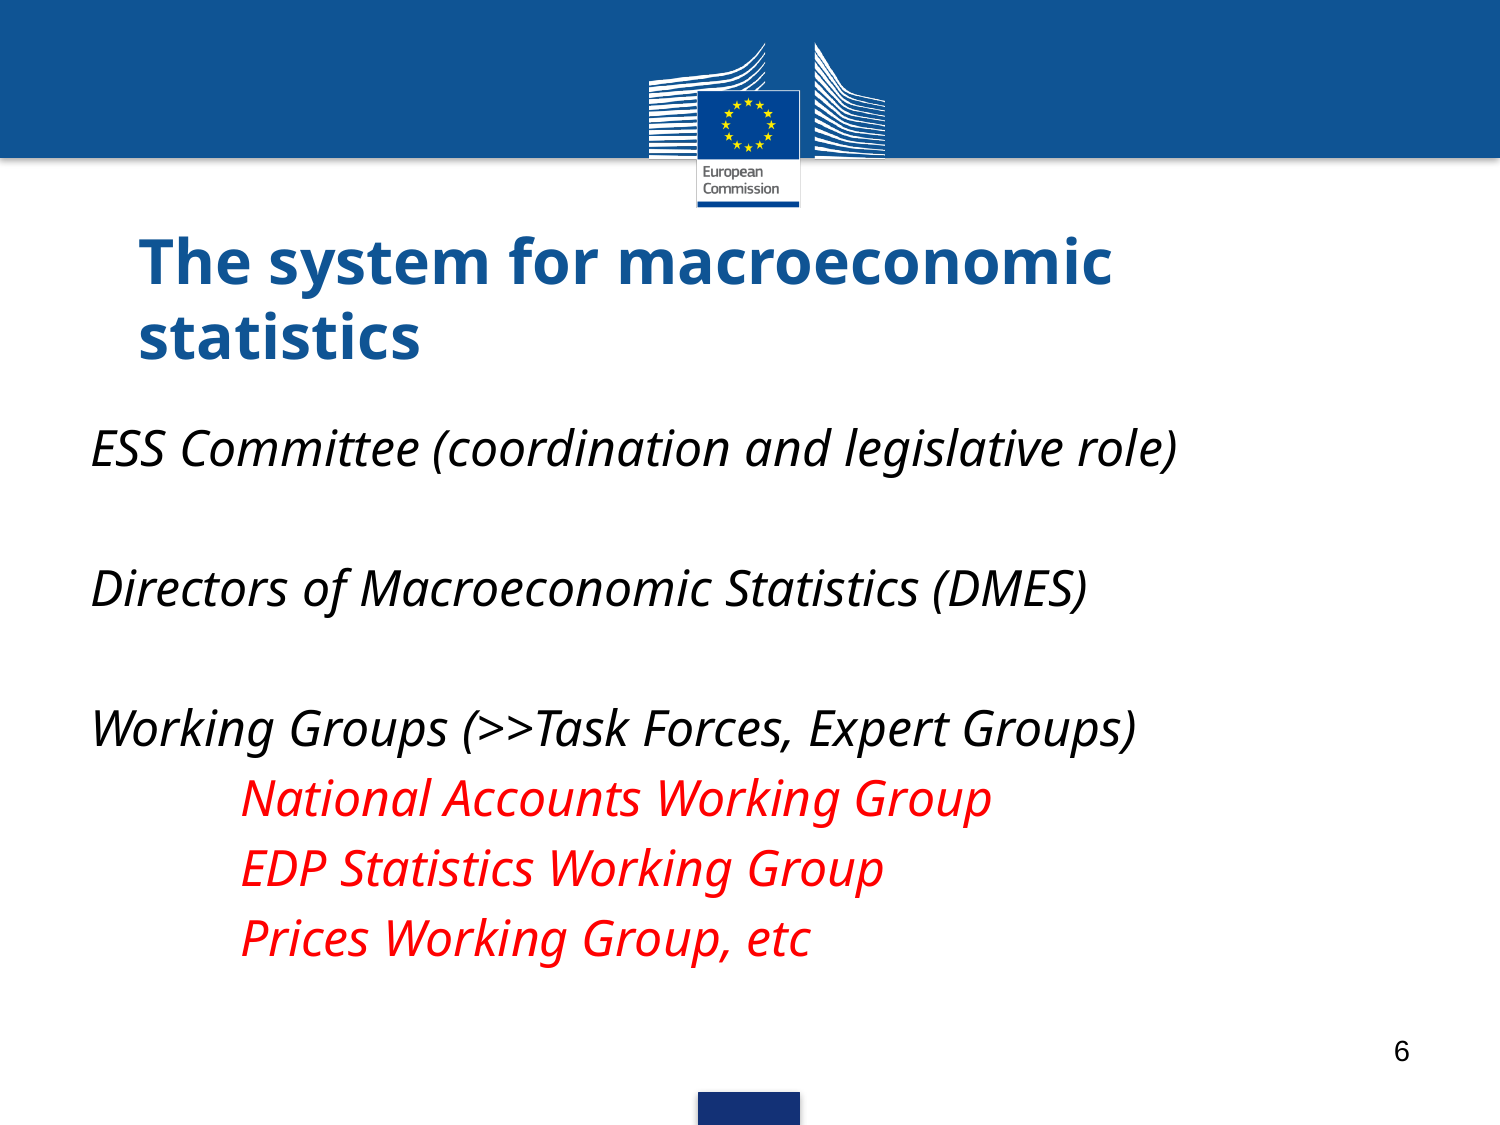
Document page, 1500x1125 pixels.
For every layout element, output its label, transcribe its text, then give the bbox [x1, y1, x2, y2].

slide_number 6 [1074, 1024, 1425, 1103]
picture [649, 42, 885, 208]
title The system for macroeconomic statistics [64, 219, 1415, 374]
list ESS Committee (coordination and legislative role) Directors of Macroeconomic Statistics (DMES) Working Groups (>>Task Forces, Expert Groups) National Accounts Working Group EDP Statistics Working Group Prices Working Group, etc [75, 408, 1425, 988]
